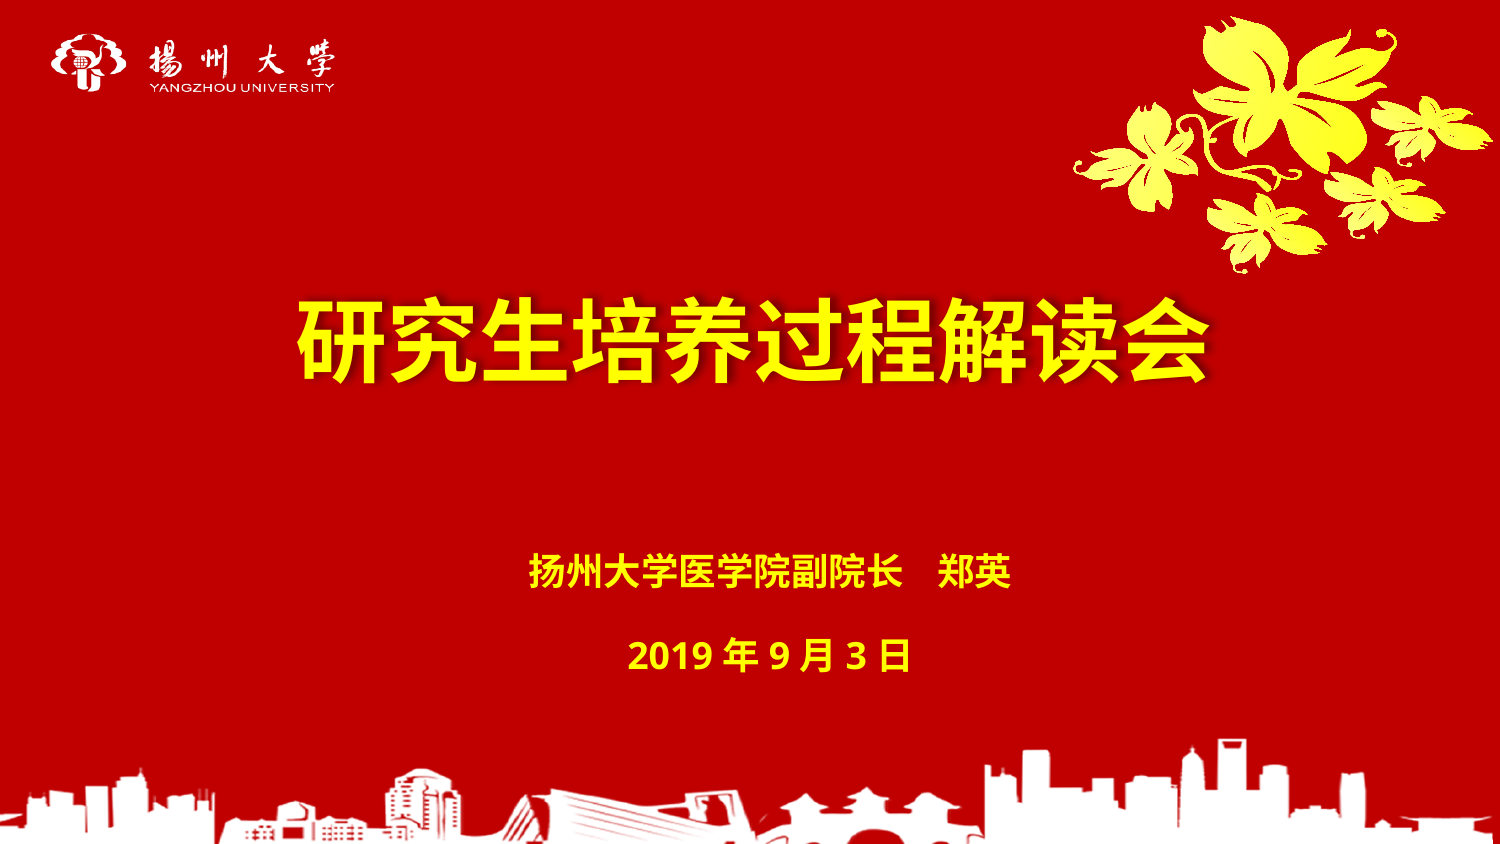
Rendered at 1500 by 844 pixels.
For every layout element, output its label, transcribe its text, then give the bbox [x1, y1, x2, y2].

text_box [1324, 167, 1446, 239]
picture [0, 0, 1500, 844]
text_box [1207, 193, 1328, 274]
title 研究生培养过程解读会 [35, 276, 1474, 512]
text_box [1073, 16, 1397, 212]
text_box [1371, 96, 1493, 167]
subtitle 扬州大学医学院副院长 郑英 2019年9月3日 [221, 516, 1320, 669]
